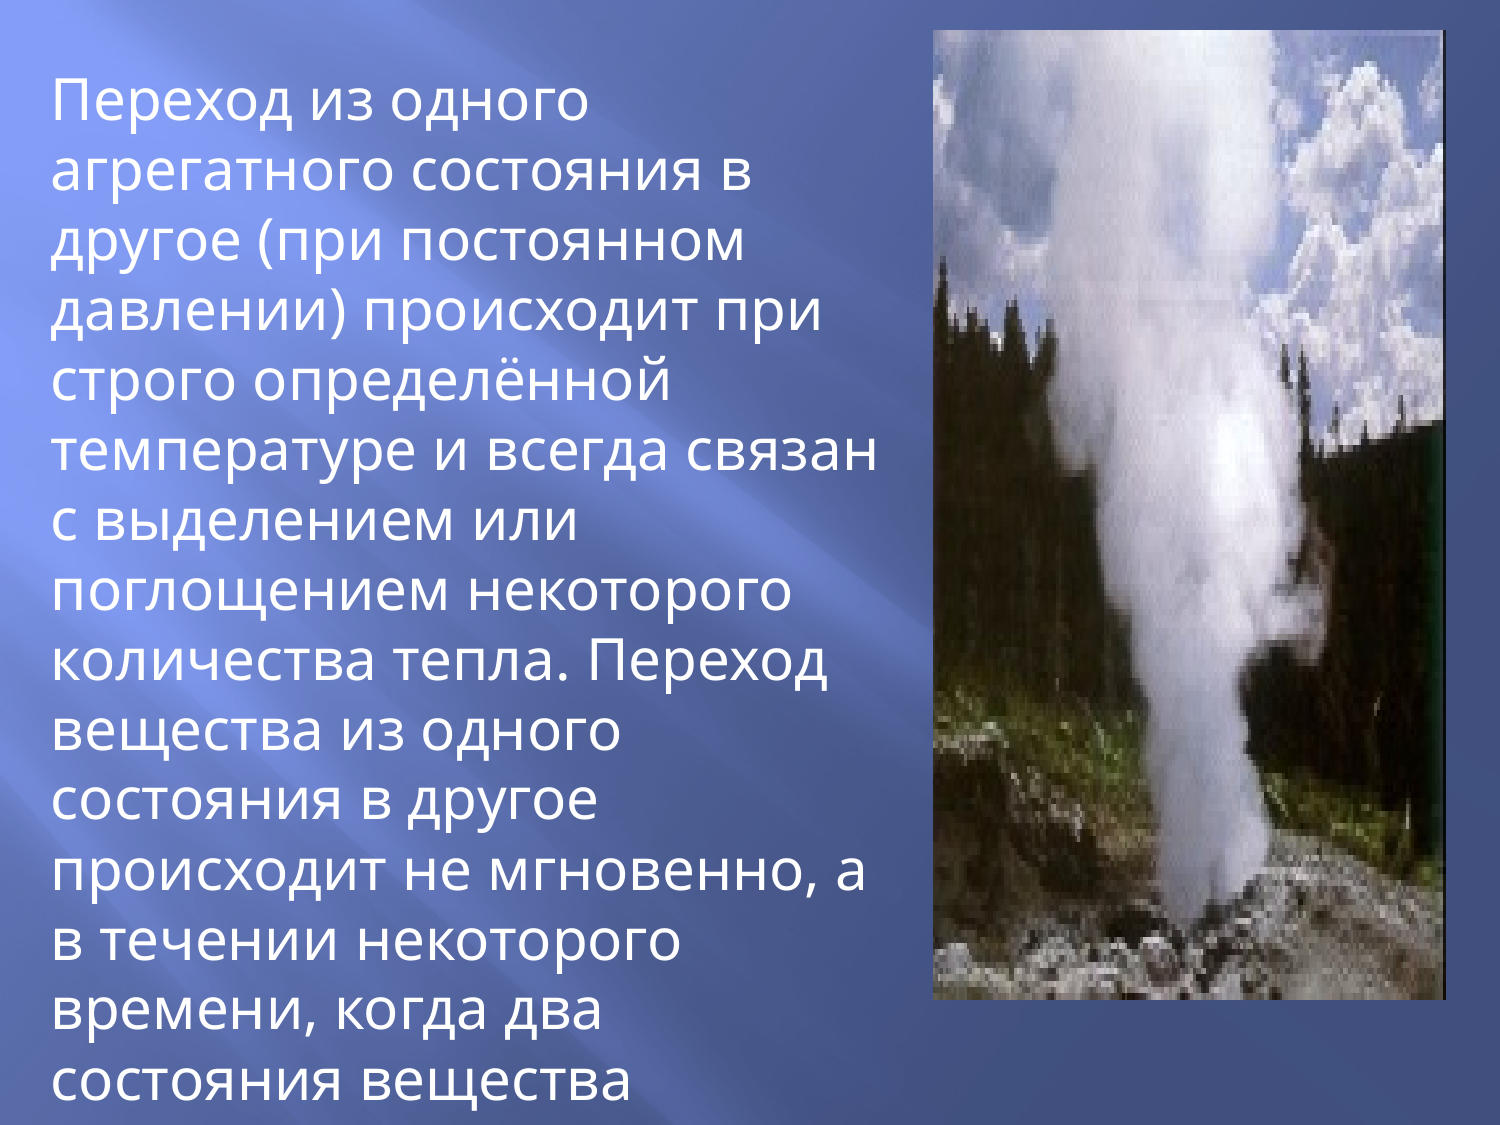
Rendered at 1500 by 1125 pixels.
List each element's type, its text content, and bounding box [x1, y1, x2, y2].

picture [933, 30, 1446, 1000]
text_box Переход из одного агрегатного состояния в другое (при постоянном давлении) происходит при строго определённой температуре и всегда связан с выделением или поглощением некоторого количества тепла. Переход вещества из одного состояния в другое происходит не мгновенно, а в течении некоторого времени, когда два состояния вещества существуют одновременно в тепловом равновесии. [36, 54, 911, 1125]
